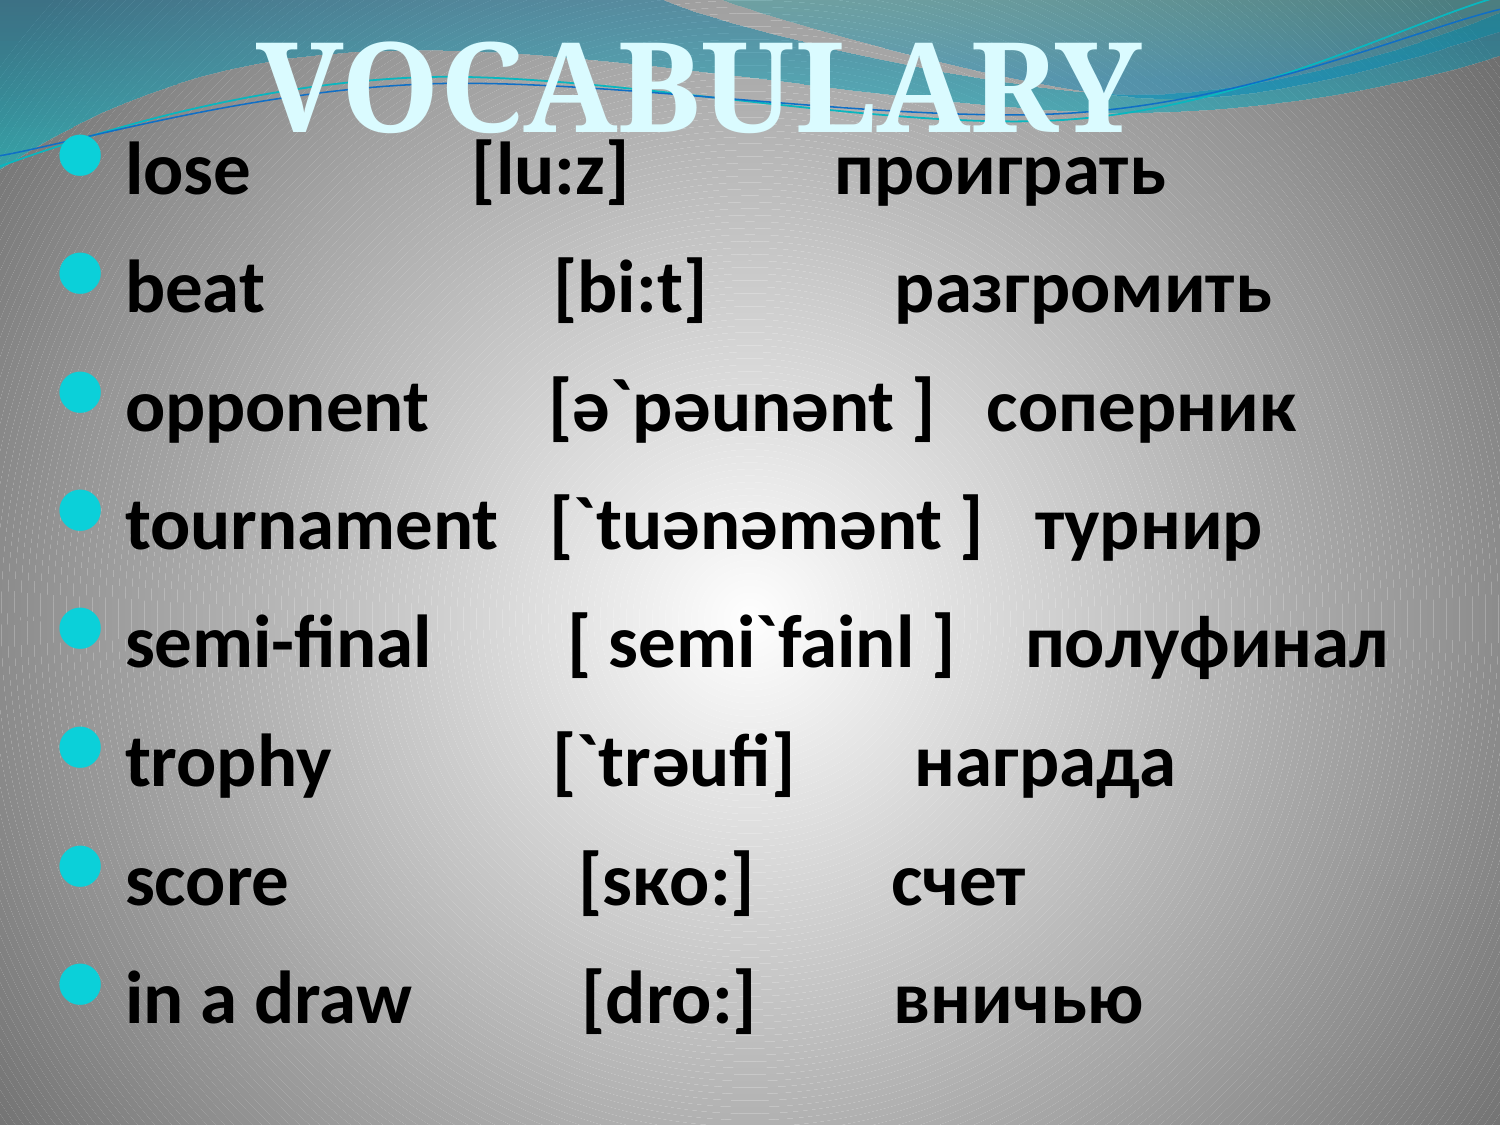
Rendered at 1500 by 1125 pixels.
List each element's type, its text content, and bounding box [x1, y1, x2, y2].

text_box VOCABULARY [242, 0, 1164, 165]
list lose [lu:z] проиграть beat [bi:t] разгромить opponent [ə`pəunənt ] соперник tournament [`tuənəmənt ] турнир semi-final [ semi`fainl ] полуфинал trophy [`trəufi] награда score [sкo:] счет in a draw [dro:] вничью [38, 209, 1447, 1125]
